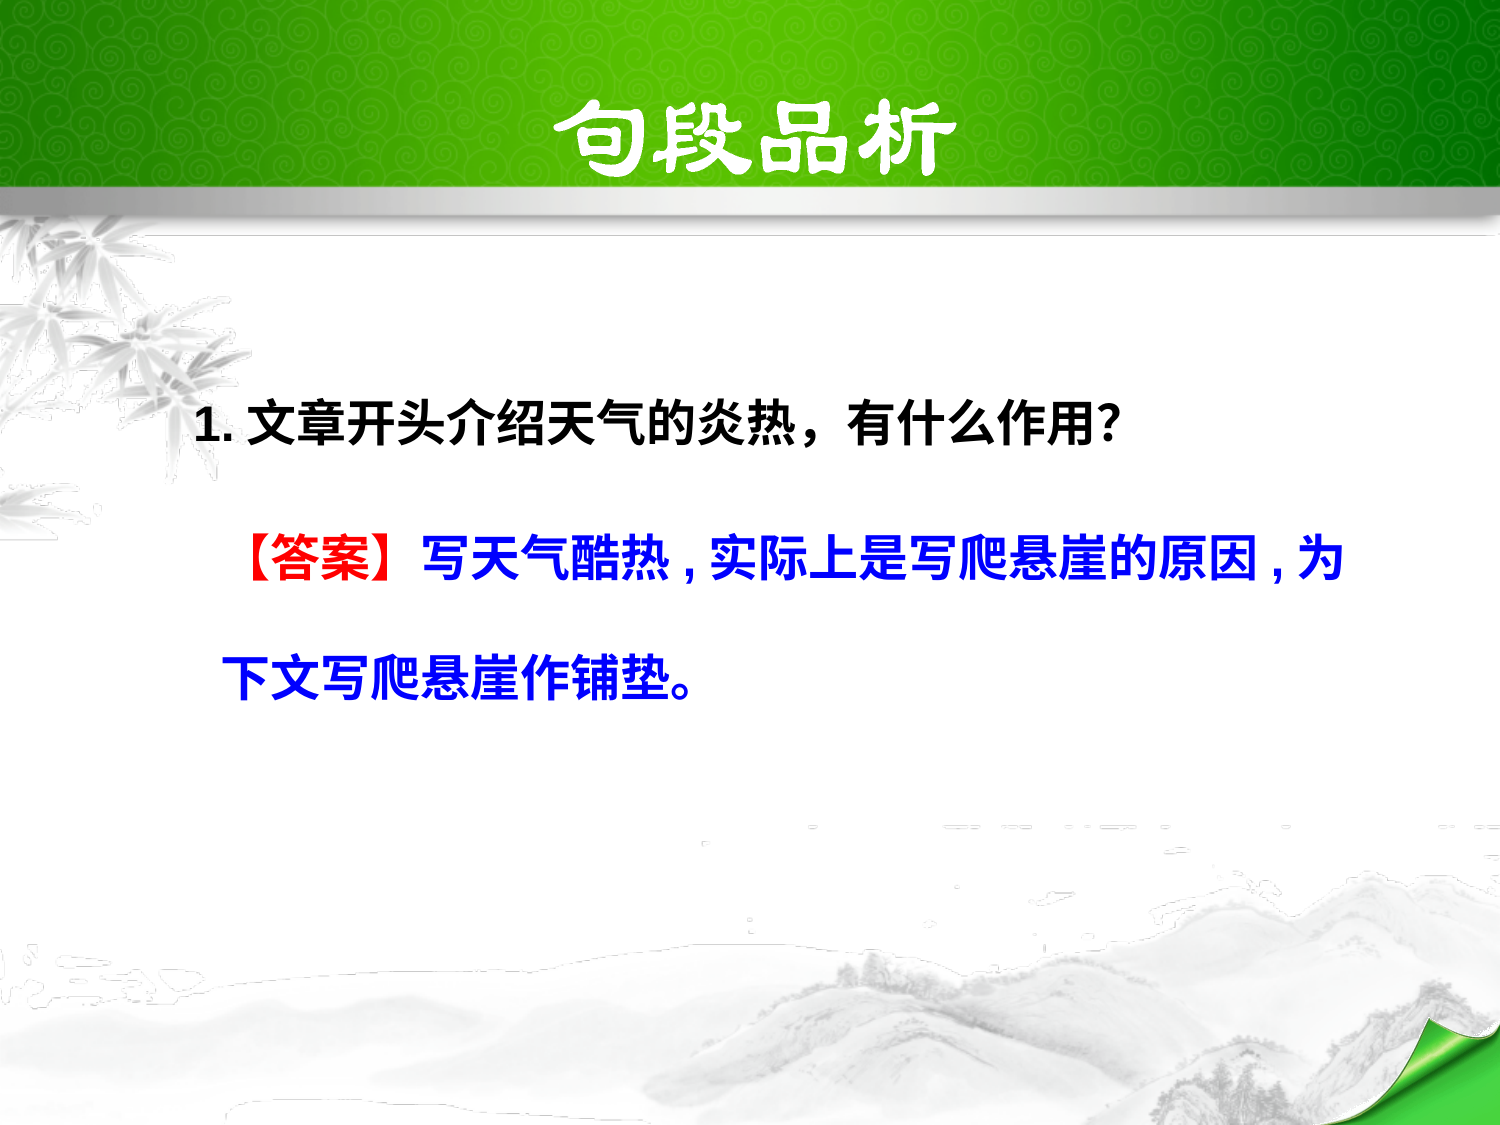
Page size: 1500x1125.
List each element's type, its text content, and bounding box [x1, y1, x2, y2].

text_box 【答案】写天气酷热,实际上是写爬悬崖的原因,为下文写爬悬崖作铺垫。 [205, 579, 1394, 714]
picture [0, 0, 1500, 570]
picture [0, 779, 1500, 1125]
